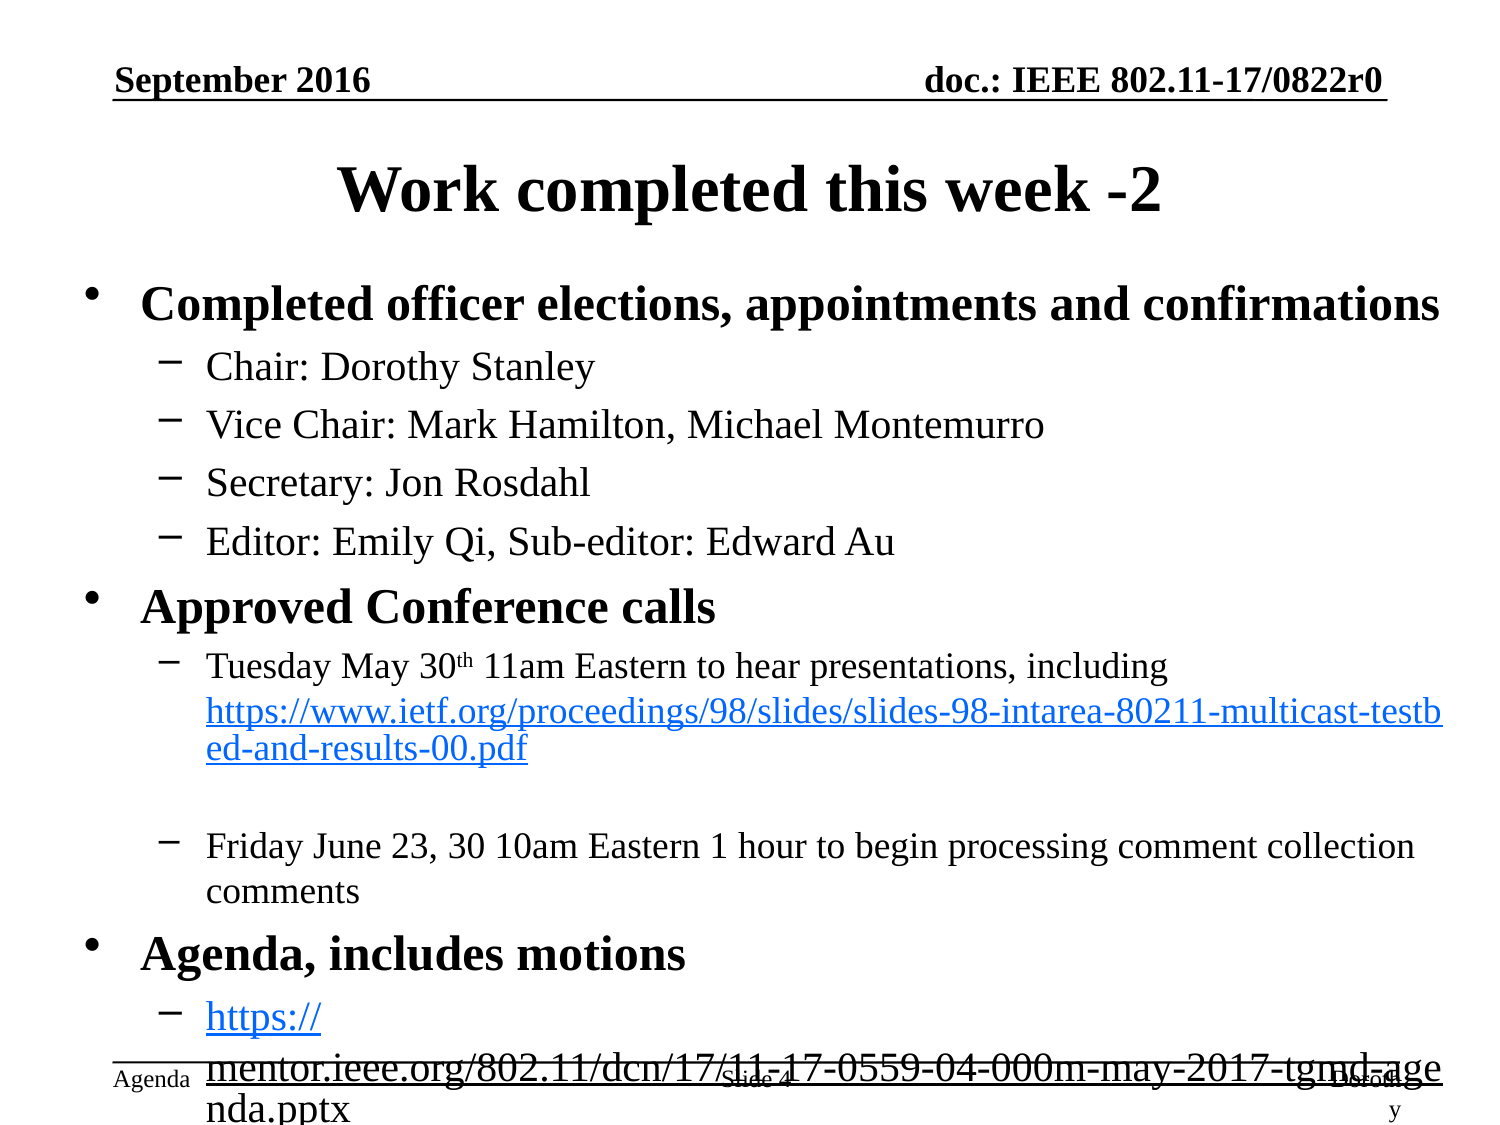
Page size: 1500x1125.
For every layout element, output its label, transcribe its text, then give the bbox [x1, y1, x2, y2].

slide_number Slide 4 [712, 1062, 800, 1093]
title Work completed this week -2 [112, 137, 1388, 262]
footer Dorothy Stanley, HP Enterprise [1325, 1062, 1402, 1093]
list Completed officer elections, appointments and confirmations Chair: Dorothy Stanley Vice Chair: Mark Hamilton, Michael Montemurro Secretary: Jon Rosdahl Editor: Emily Qi, Sub-editor: Edward Au Approved Conference calls Tuesday May 30th 11am Eastern to hear presentations, including https://www.ietf.org/proceedings/98/slides/slides-98-intarea-80211-multicast-testbed-and-results-00.pdf Friday June 23, 30 10am Eastern 1 hour to begin processing comment collection comments Agenda, includes motions https://mentor.ieee.org/802.11/dcn/17/11-17-0559-04-000m-may-2017-tgmd-agenda.pptx [68, 262, 1475, 1075]
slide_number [114, 54, 425, 100]
